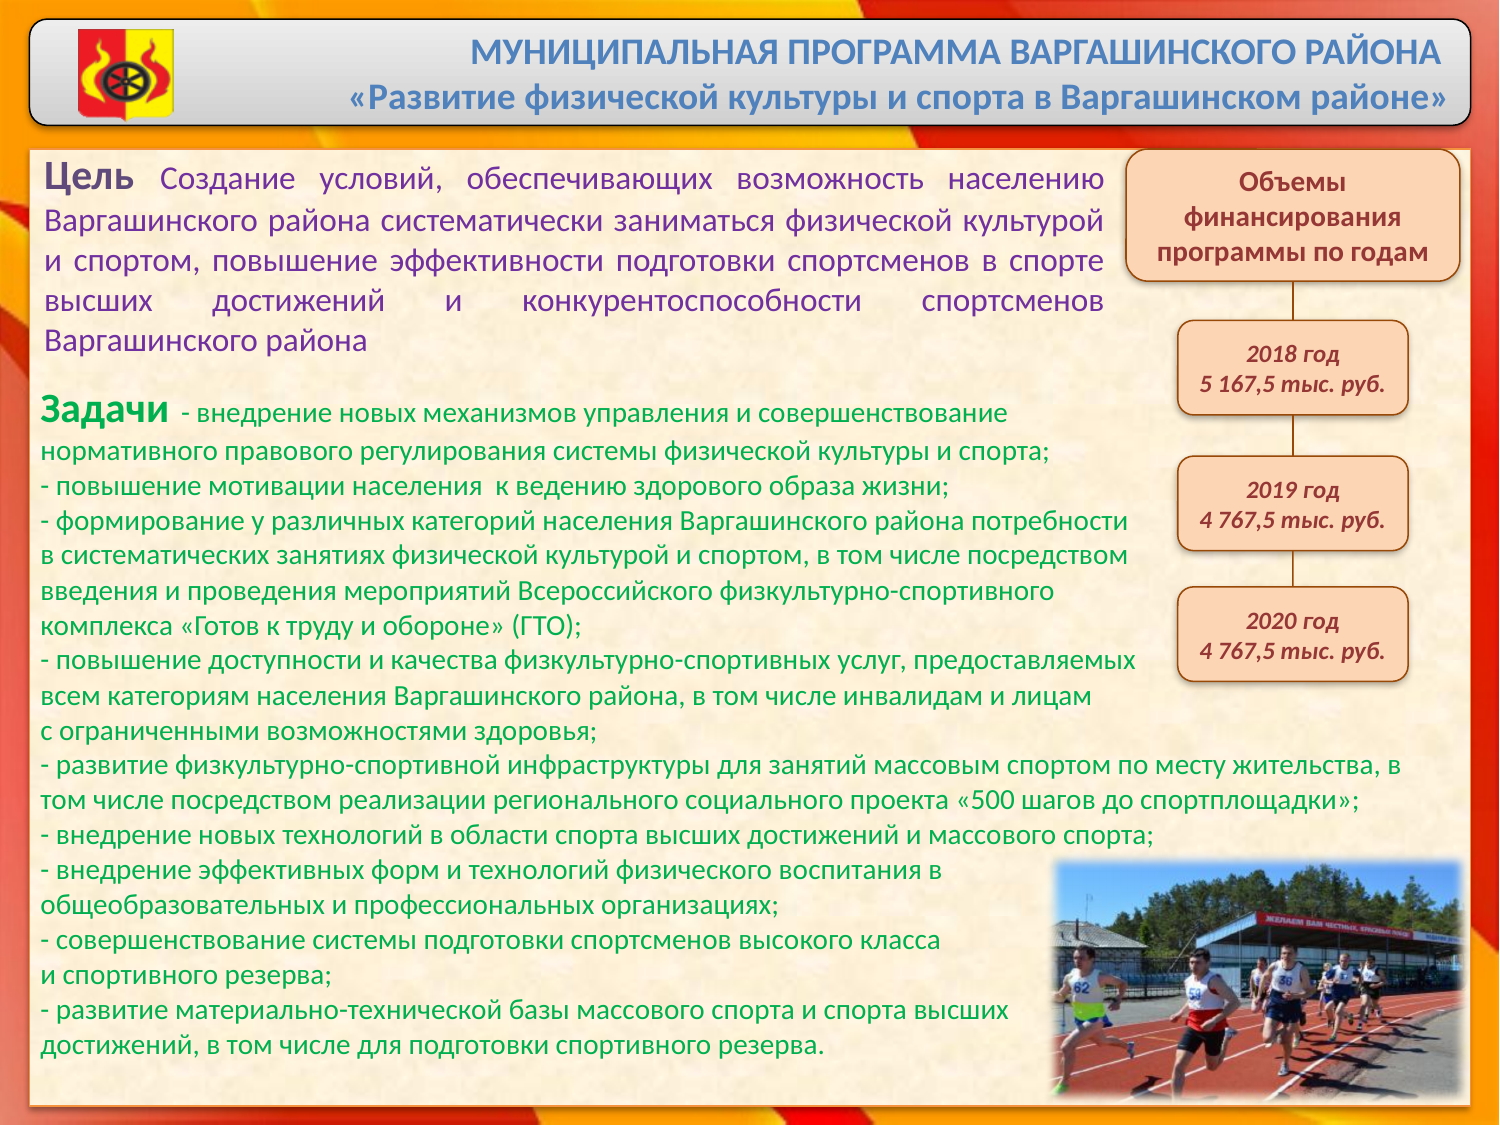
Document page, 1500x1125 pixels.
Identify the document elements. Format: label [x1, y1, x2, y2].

list [0, 0, 1500, 1125]
picture [78, 28, 175, 126]
picture [1045, 851, 1471, 1107]
